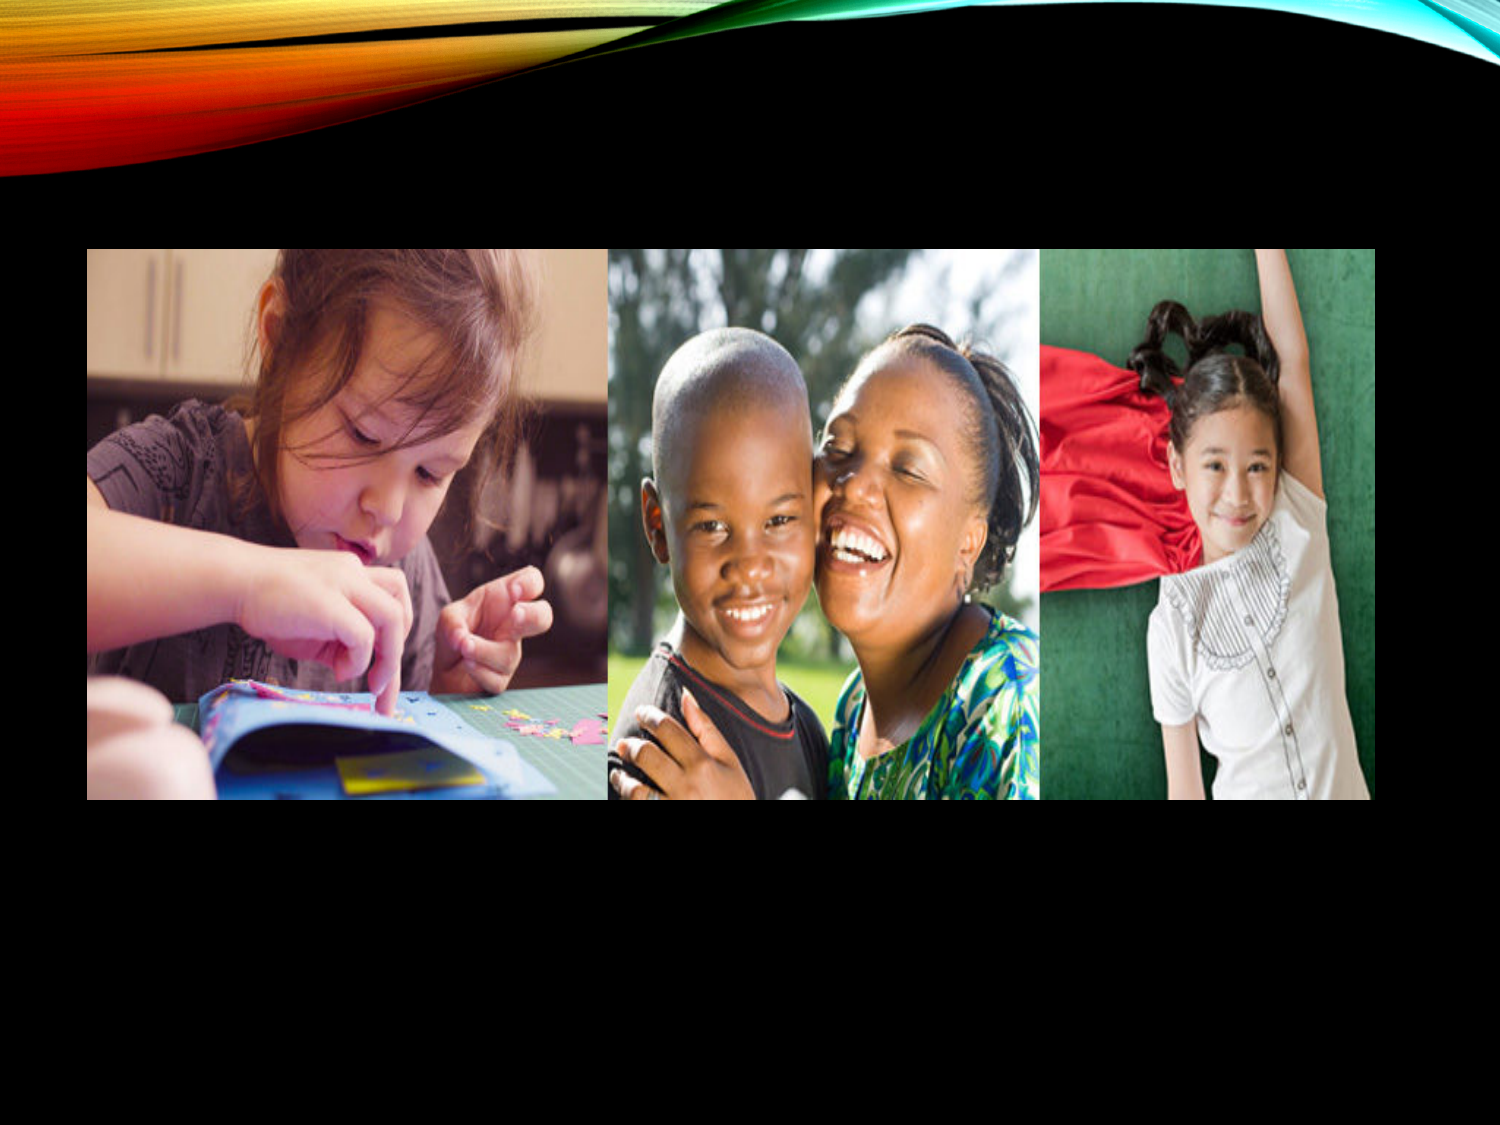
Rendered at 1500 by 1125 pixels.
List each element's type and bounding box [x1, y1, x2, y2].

picture [87, 249, 1376, 801]
picture [0, 0, 1500, 178]
